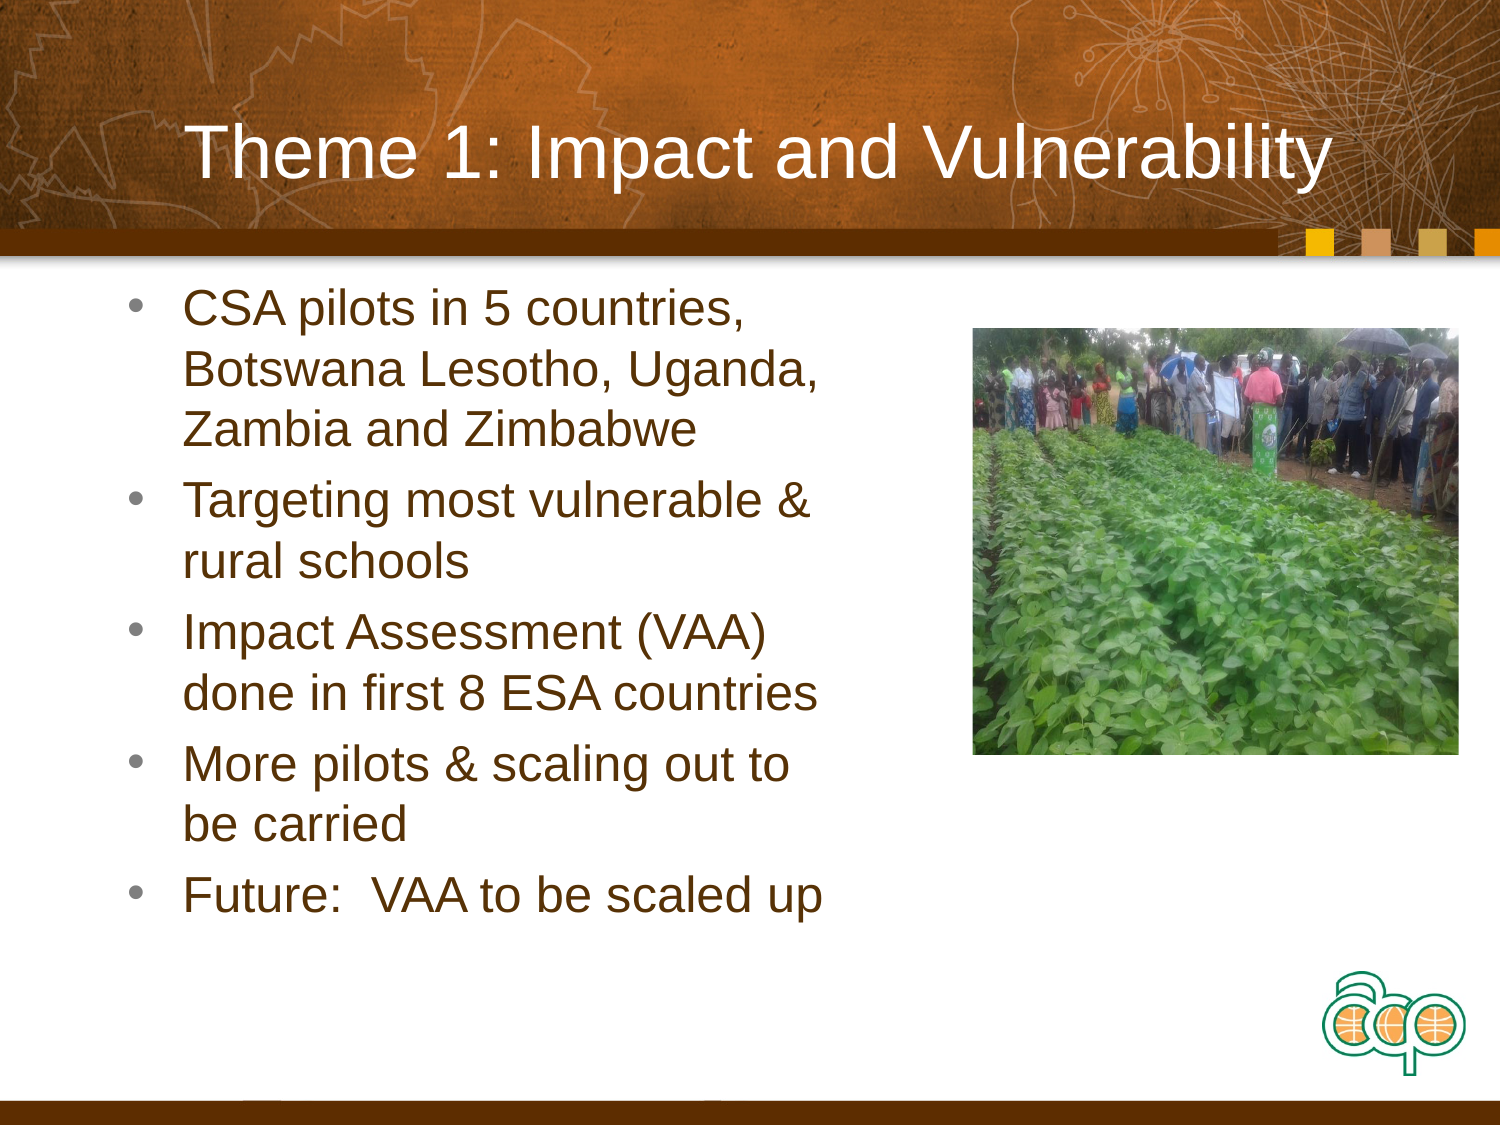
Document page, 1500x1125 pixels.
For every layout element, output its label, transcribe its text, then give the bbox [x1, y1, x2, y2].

picture [0, 0, 1500, 1125]
list CSA pilots in 5 countries, Botswana Lesotho, Uganda, Zambia and Zimbabwe Targeting most vulnerable & rural schools Impact Assessment (VAA) done in first 8 ESA countries More pilots & scaling out to be carried Future: VAA to be scaled up [111, 266, 850, 1026]
title Theme 1: Impact and Vulnerability [73, 61, 1427, 235]
